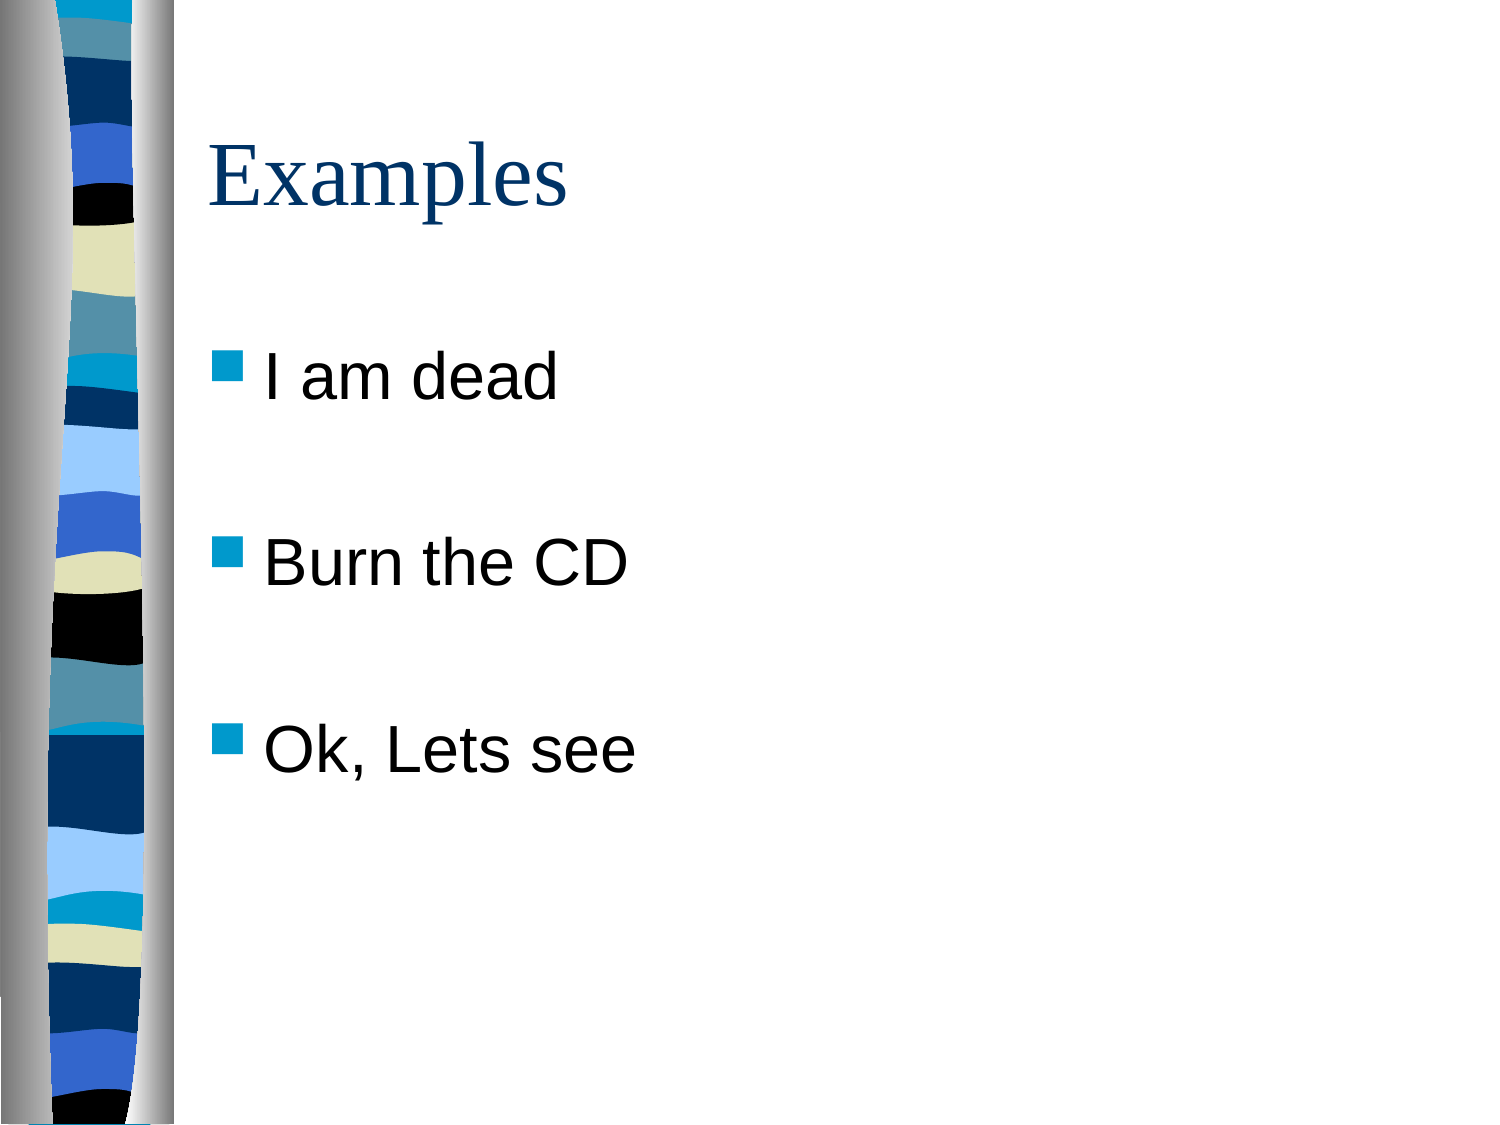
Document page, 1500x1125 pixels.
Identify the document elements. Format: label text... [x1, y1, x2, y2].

title Examples [192, 74, 1468, 263]
list I am dead Burn the CD Ok, Lets see [192, 324, 1468, 1001]
